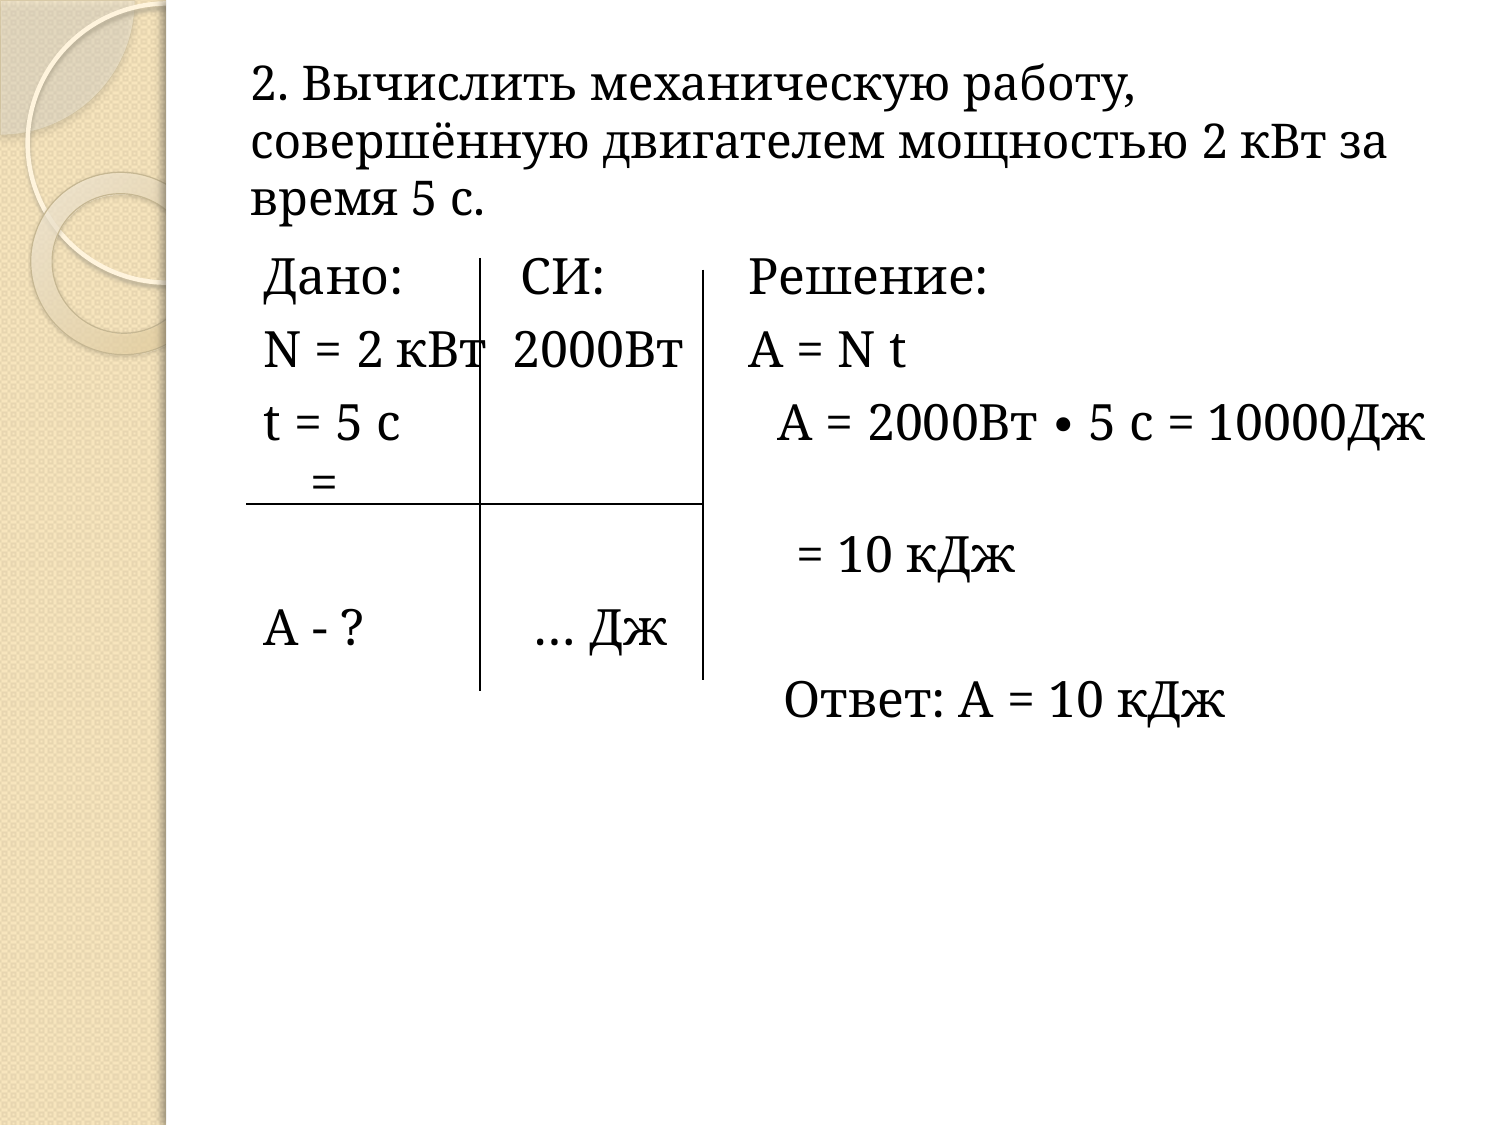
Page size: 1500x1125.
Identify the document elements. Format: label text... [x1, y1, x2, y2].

list Дано: СИ: Решение: N = 2 кВт 2000Вт A = N t t = 5 с A = 2000Вт ∙ 5 с = 10000Дж = = 10 кДж A - ? … Дж Ответ: А = 10 кДж [235, 237, 1466, 1025]
title 2. Вычислить механическую работу, совершённую двигателем мощностью 2 кВт за время 5 с. [235, 45, 1466, 233]
